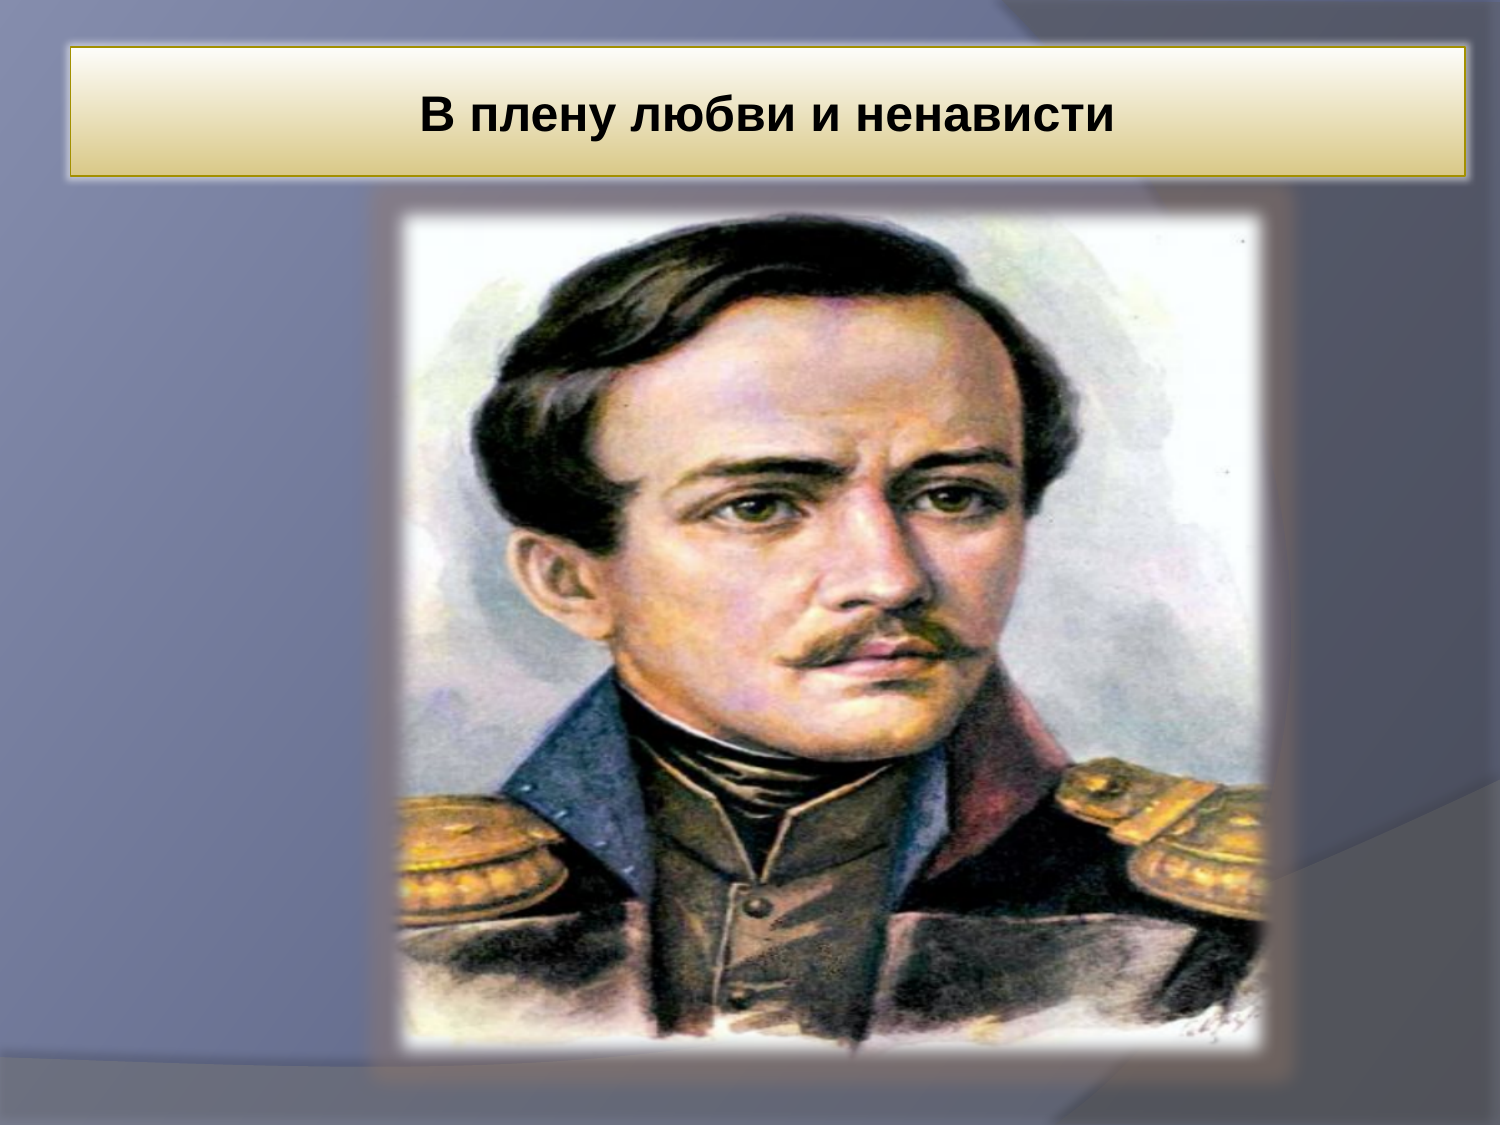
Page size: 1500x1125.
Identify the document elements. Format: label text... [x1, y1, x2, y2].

picture [386, 198, 1278, 1067]
text_box В плену любви и ненависти [70, 46, 1466, 177]
